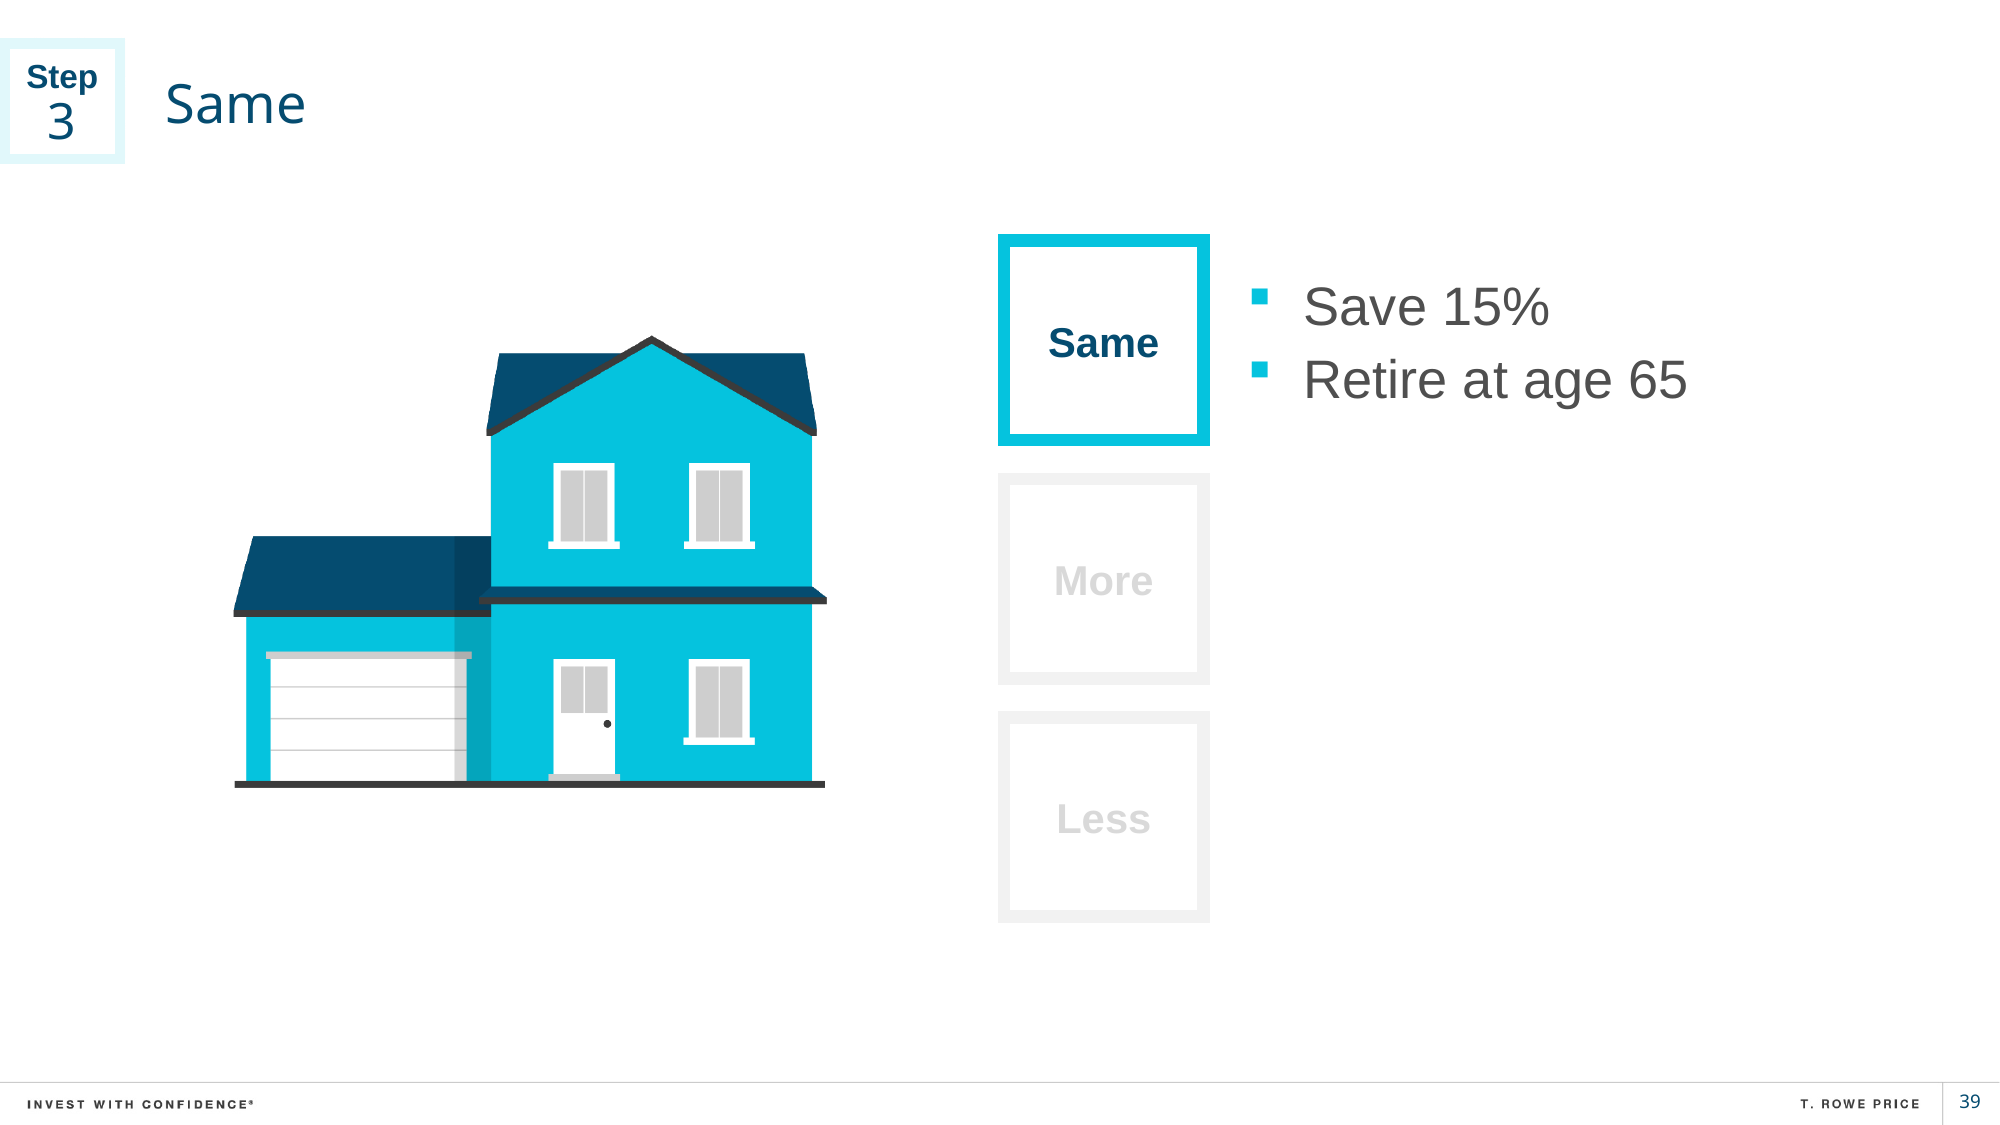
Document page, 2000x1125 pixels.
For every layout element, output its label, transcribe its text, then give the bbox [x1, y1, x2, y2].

text_box Step 3 [4, 43, 121, 160]
text_box Save 15% Retire at age 65 [1232, 240, 1714, 441]
title Same [150, 41, 1875, 163]
picture [0, 0, 2000, 1125]
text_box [1003, 240, 1204, 917]
